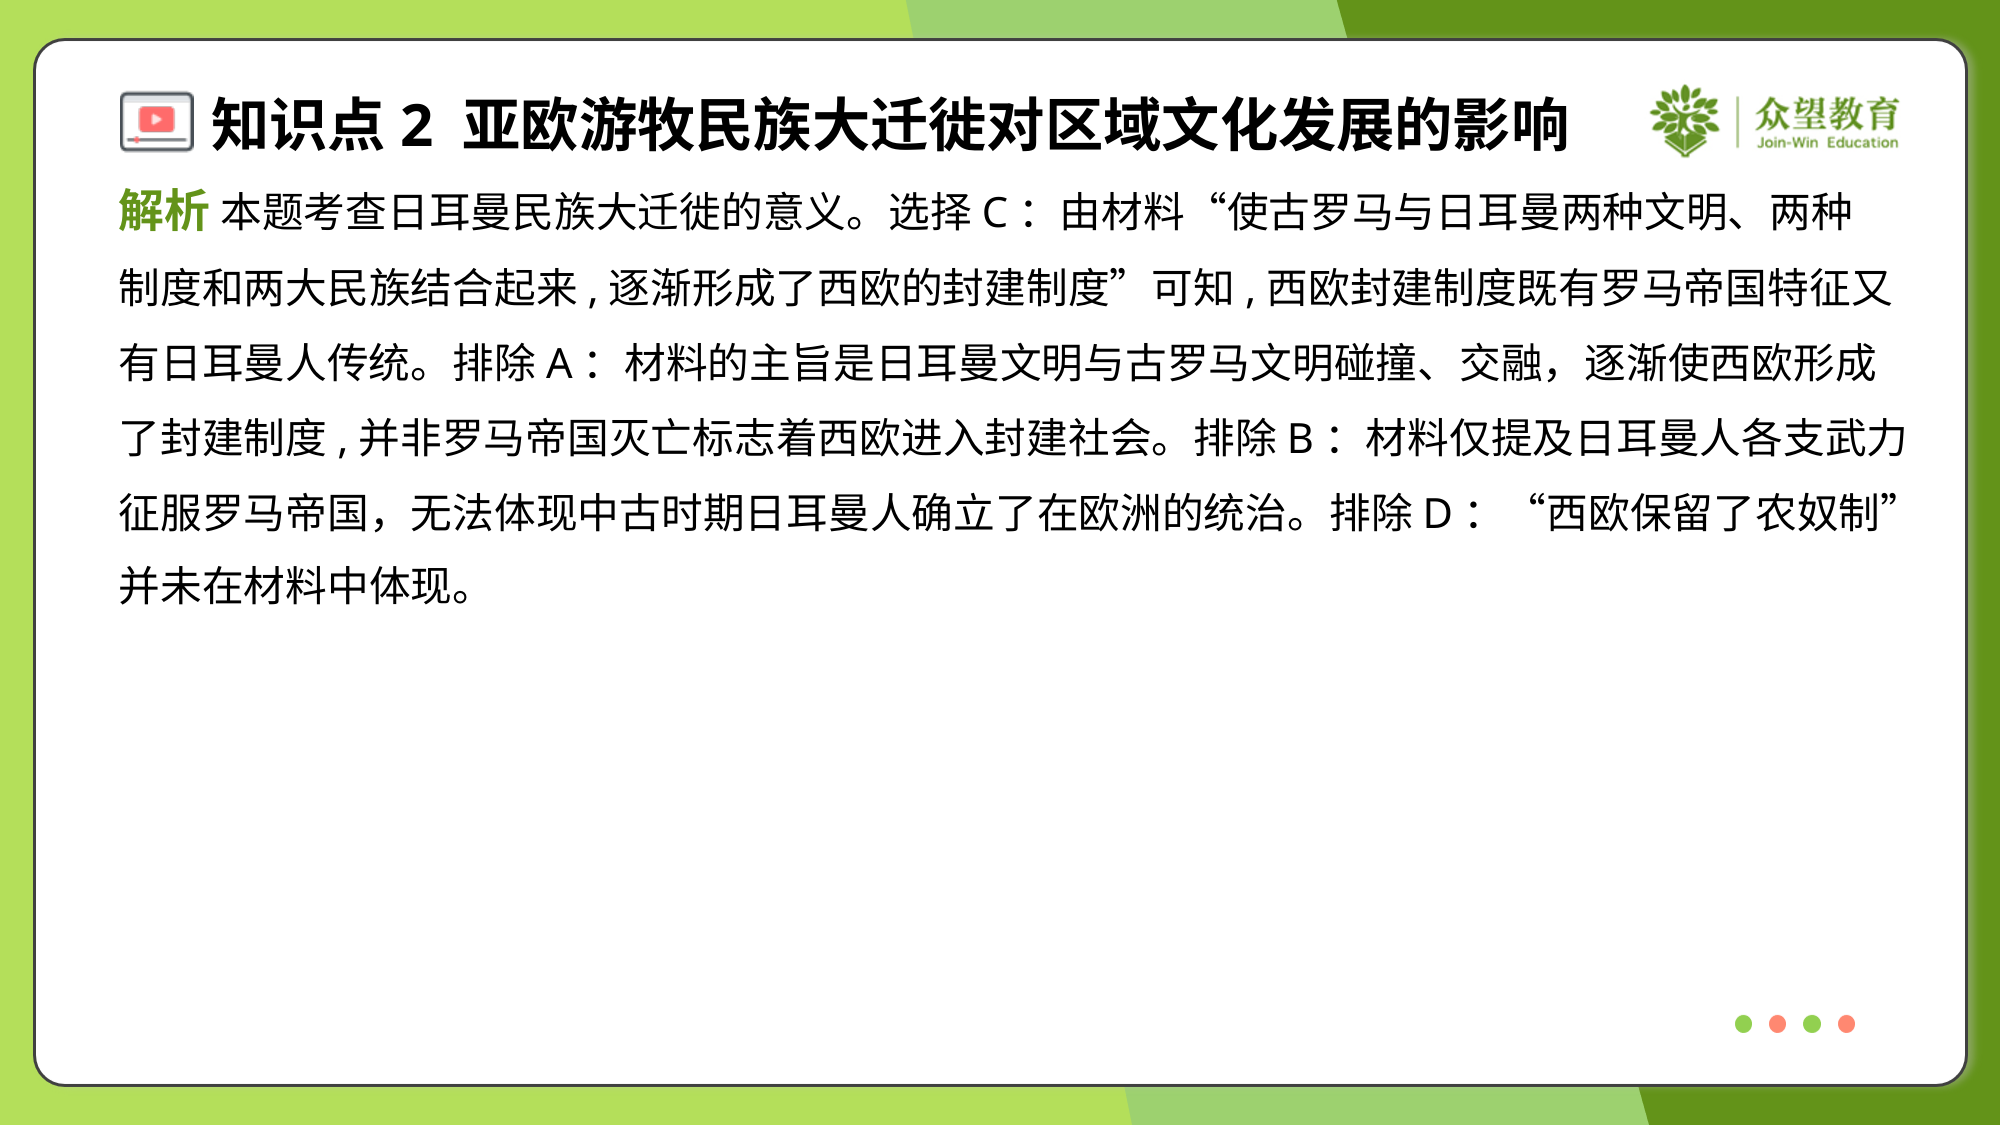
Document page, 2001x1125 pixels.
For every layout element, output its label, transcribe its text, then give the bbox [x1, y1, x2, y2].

text_box 解析 本题考查日耳曼民族大迁徙的意义。选择C：由材料“使古罗马与日耳曼两种文明、两种 制度和两大民族结合起来,逐渐形成了西欧的封建制度”可知,西欧封建制度既有罗马帝国特征又 有日耳曼人传统。排除A：材料的主旨是日耳曼文明与古罗马文明碰撞、交融，逐渐使西欧形成 了封建制度,并非罗马帝国灭亡标志着西欧进入封建社会。排除B：材料仅提及日耳曼人各支武力 征服罗马帝国，无法体现中古时期日耳曼人确立了在欧洲的统治。排除D：“西欧保留了农奴制” 并未在材料中体现。 [118, 159, 1883, 602]
picture [0, 0, 2000, 1125]
